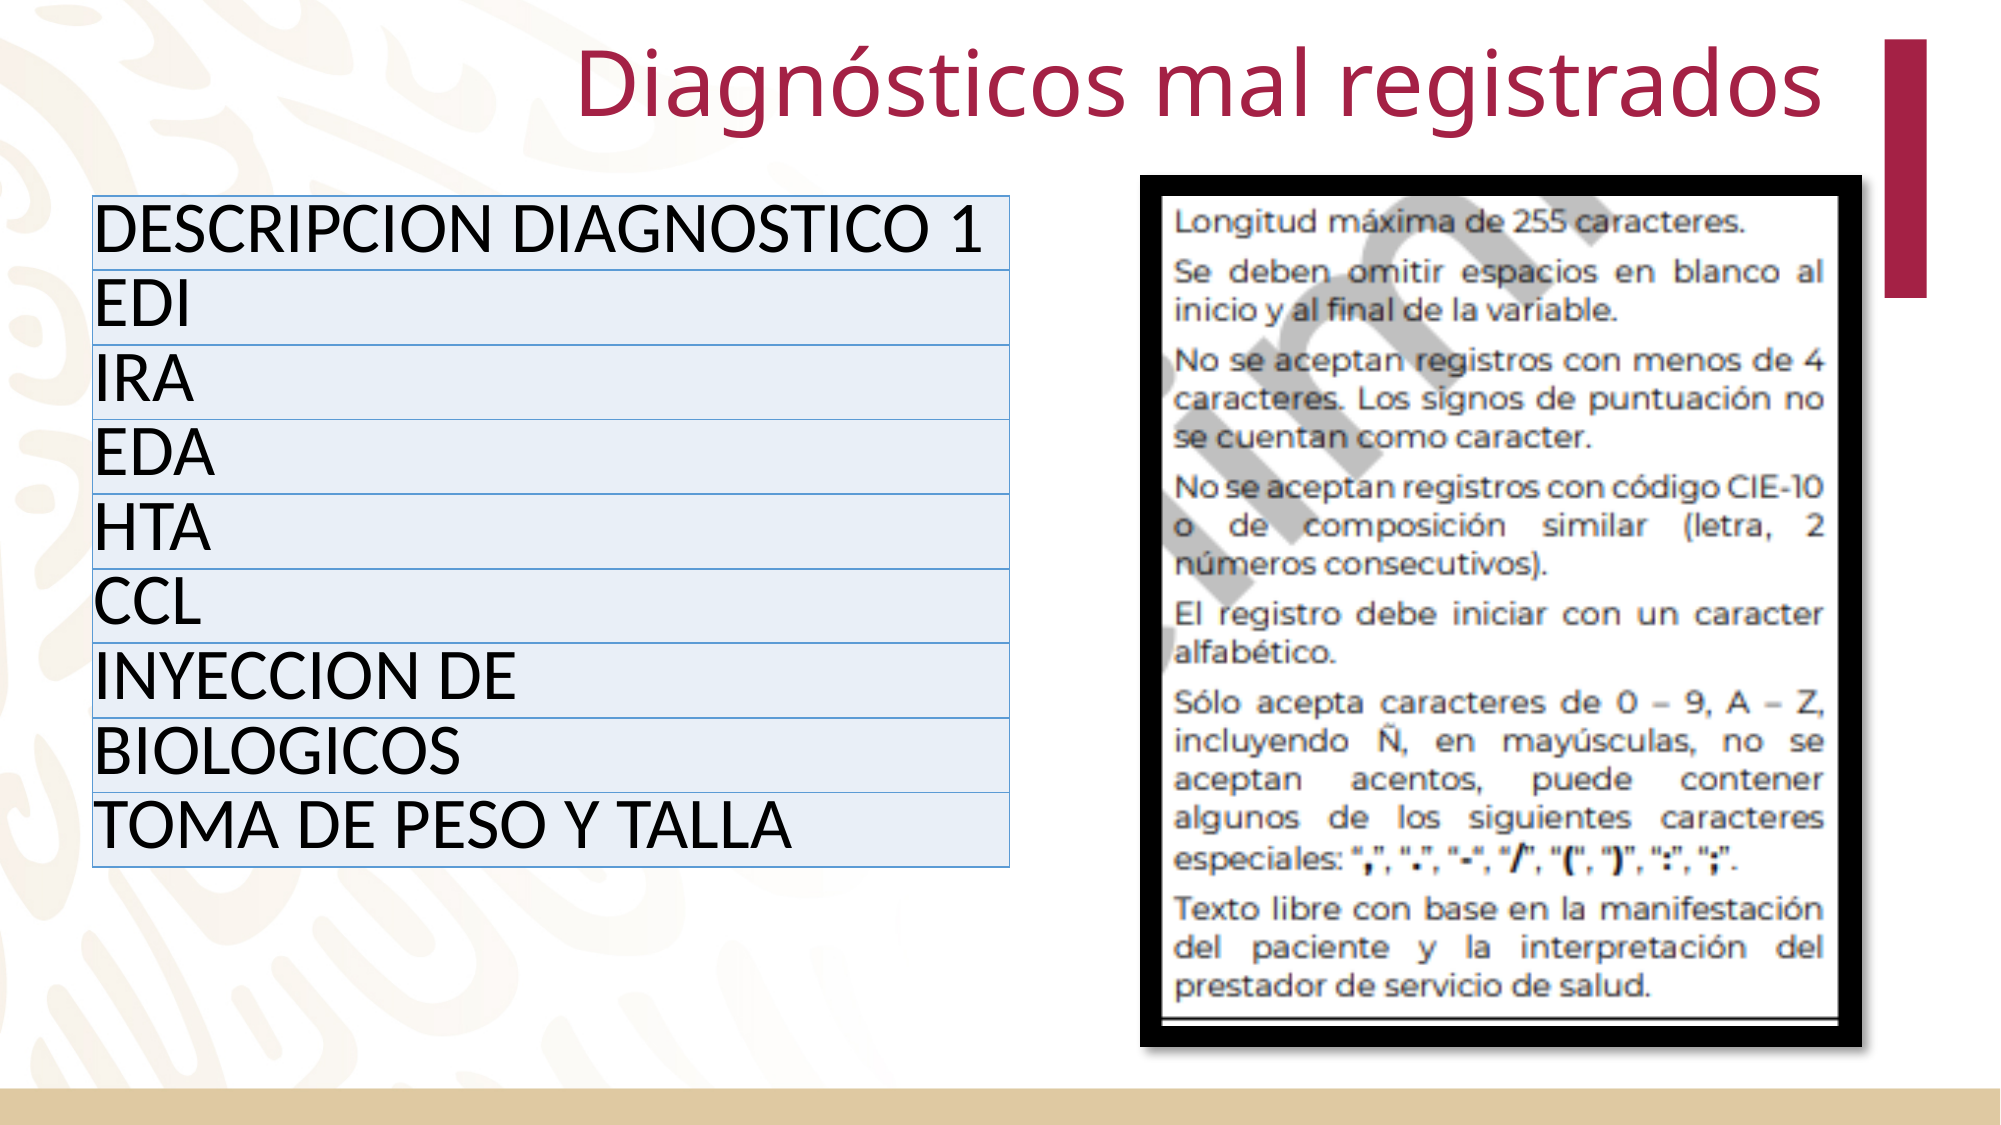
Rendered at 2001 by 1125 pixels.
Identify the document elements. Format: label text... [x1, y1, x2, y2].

table_cell EDI [93, 271, 1009, 344]
table_cell INYECCION DE [93, 644, 1009, 717]
table_header DESCRIPCION DIAGNOSTICO 1 [93, 197, 1009, 269]
picture [1160, 195, 1842, 1027]
title Diagnósticos mal registrados [116, 0, 1841, 196]
table_cell BIOLOGICOS [93, 719, 1009, 792]
table_cell HTA [93, 495, 1009, 568]
table_cell TOMA DE PESO Y TALLA [93, 793, 1009, 866]
table_cell CCL [93, 570, 1009, 642]
table_cell IRA [93, 346, 1009, 419]
picture [0, 0, 2001, 1125]
table_cell EDA [93, 420, 1009, 493]
